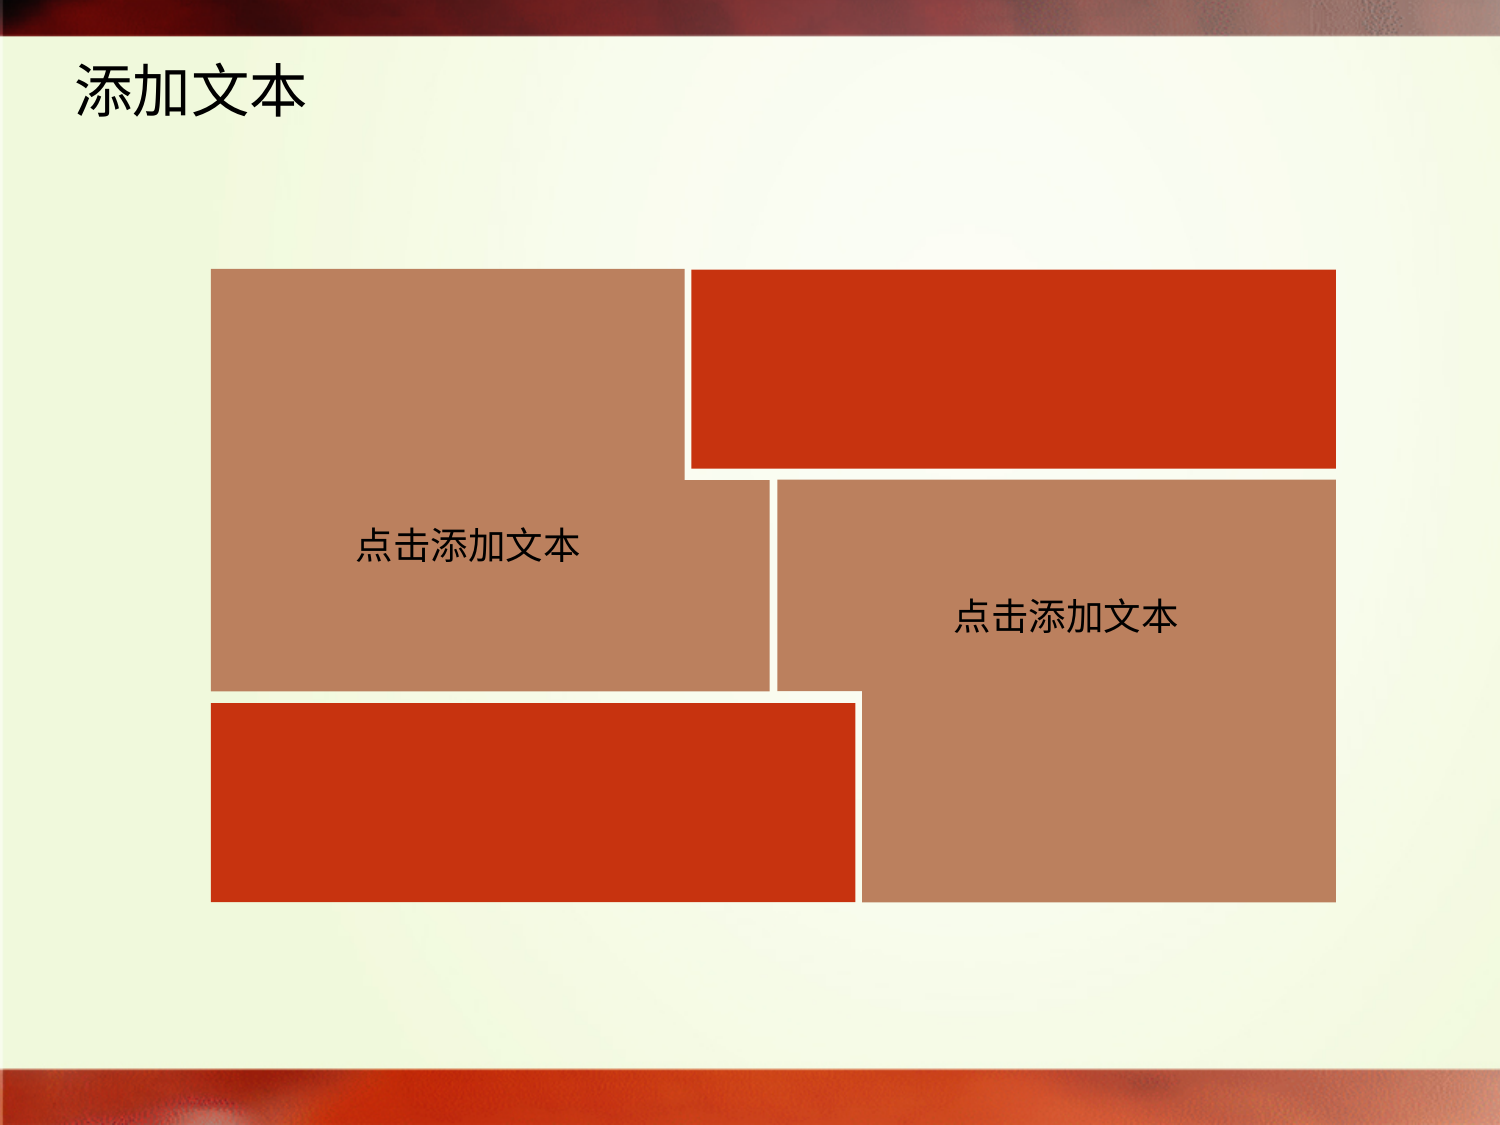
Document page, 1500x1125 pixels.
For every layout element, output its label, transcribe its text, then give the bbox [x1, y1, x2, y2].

text_box 点击添加文本 [341, 514, 596, 575]
text_box 添加文本 [60, 46, 323, 132]
text_box 点击添加文本 [938, 585, 1194, 645]
text_box [689, 267, 1338, 471]
text_box [209, 267, 772, 694]
text_box [775, 478, 1338, 904]
picture [0, 0, 1500, 1125]
text_box [209, 701, 857, 904]
